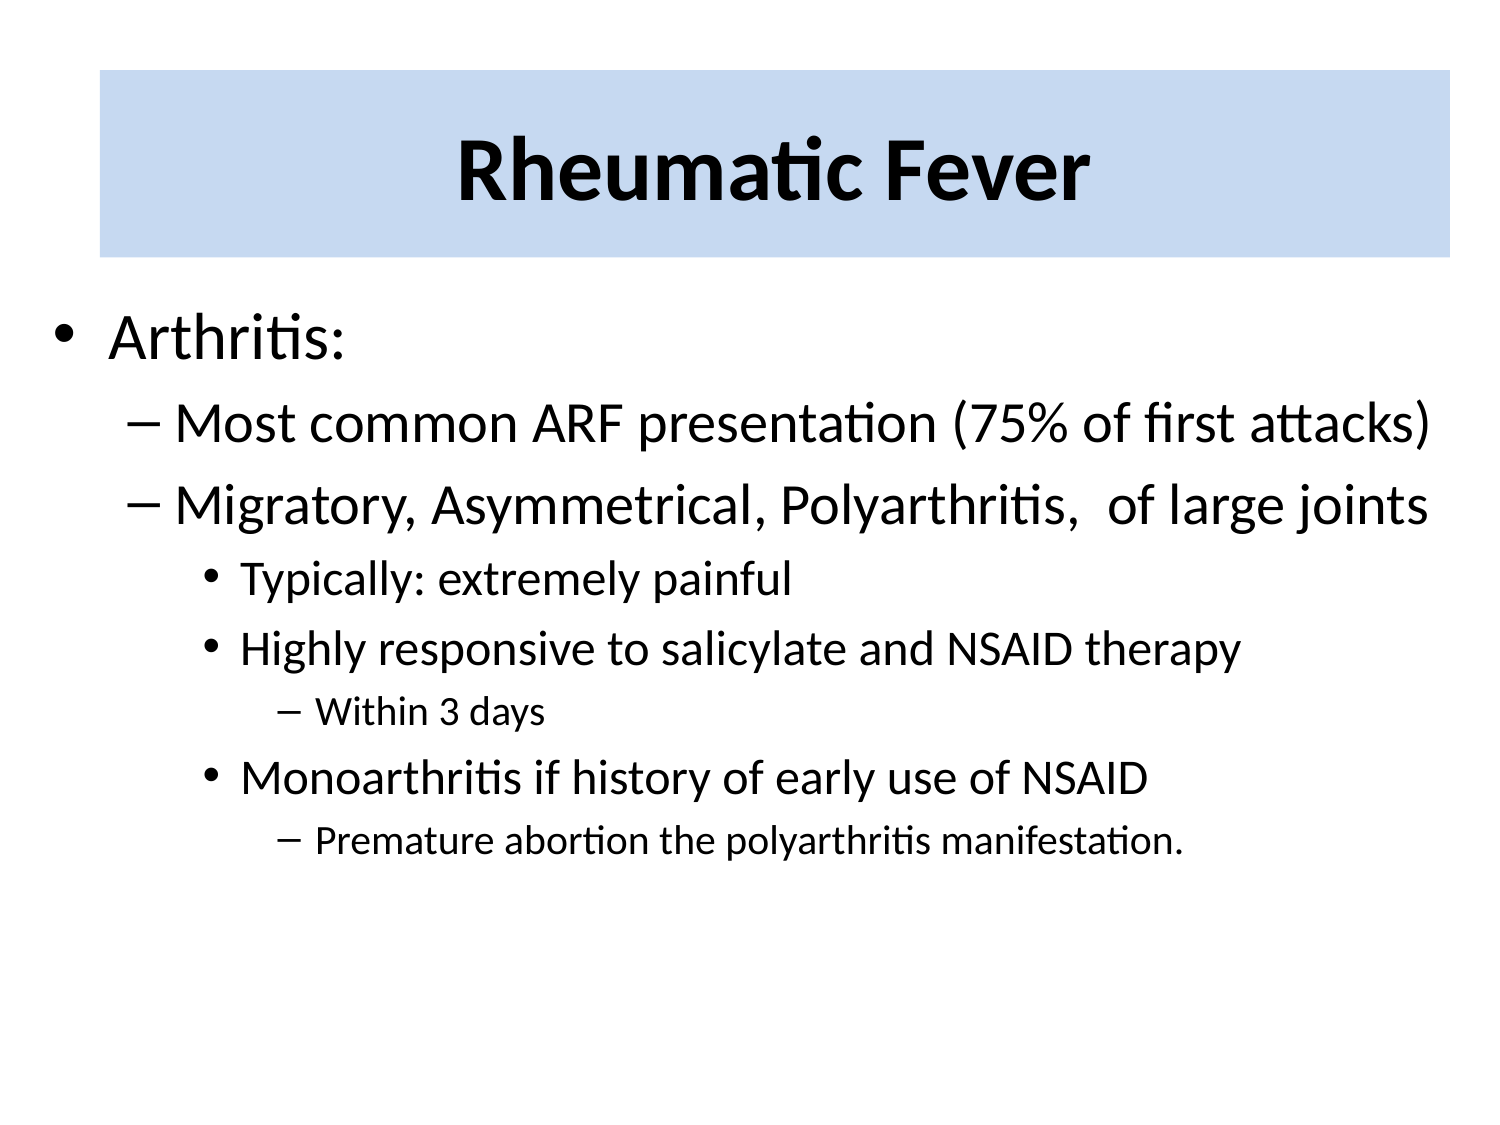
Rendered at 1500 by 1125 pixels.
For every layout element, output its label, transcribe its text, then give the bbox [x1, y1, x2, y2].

list Arthritis: Most common ARF presentation (75% of first attacks) Migratory, Asymmetrical, Polyarthritis, of large joints Typically: extremely painful Highly responsive to salicylate and NSAID therapy Within 3 days Monoarthritis if history of early use of NSAID Premature abortion the polyarthritis manifestation. [37, 285, 1463, 1098]
text_box Rheumatic Fever [99, 70, 1450, 258]
